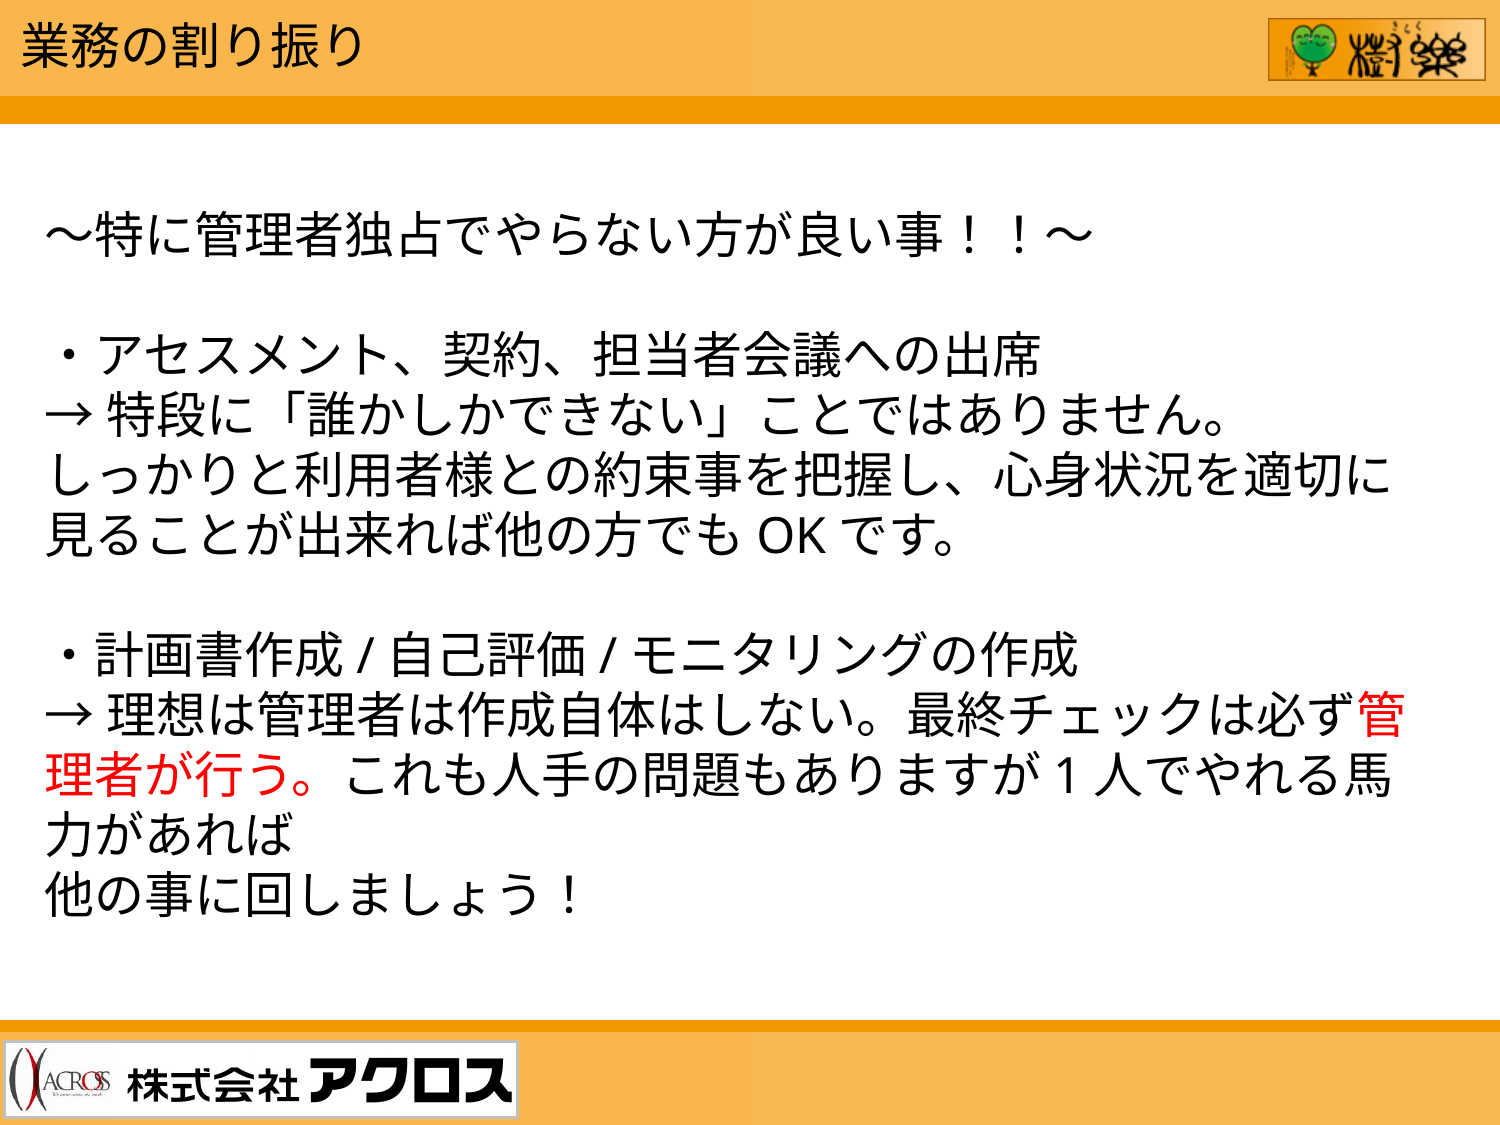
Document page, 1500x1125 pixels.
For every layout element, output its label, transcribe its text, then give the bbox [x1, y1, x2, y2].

picture [0, 1020, 1500, 1125]
text_box ～特に管理者独占でやらない方が良い事！！～ ・アセスメント、契約、担当者会議への出席 →特段に「誰かしかできない」ことではありません。 しっかりと利用者様との約束事を把握し、心身状況を適切に見ることが出来れば他の方でもOKです。 ・計画書作成/自己評価/モニタリングの作成 →理想は管理者は作成自体はしない。最終チェックは必ず管理者が行う。これも人手の問題もありますが1人でやれる馬力があれば 他の事に回しましょう！ [29, 196, 1436, 931]
picture [0, 0, 1500, 124]
text_box 業務の割り振り [5, 7, 981, 82]
